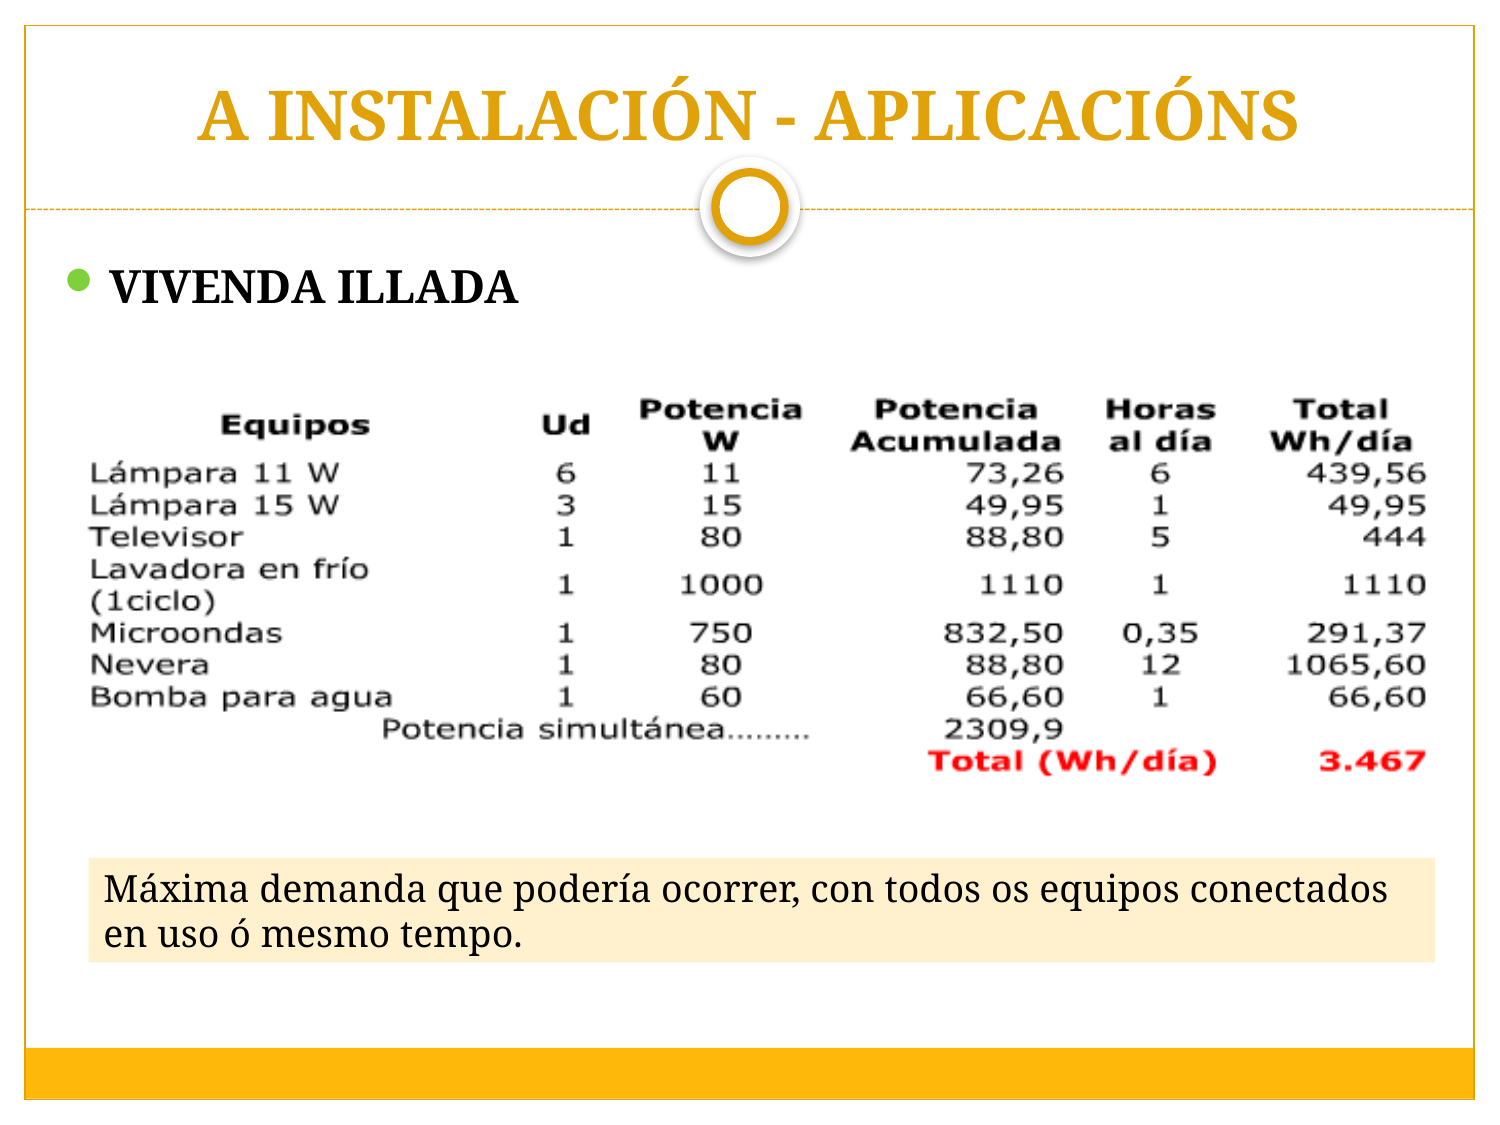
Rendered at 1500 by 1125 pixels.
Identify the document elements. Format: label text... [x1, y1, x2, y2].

title A INSTALACIÓN - APLICACIÓNS [49, 37, 1450, 162]
picture [76, 373, 1448, 788]
text_box Máxima demanda que podería ocorrer, con todos os equipos conectados en uso ó mesmo tempo. [88, 857, 1436, 963]
list VIVENDA ILLADA [49, 250, 1445, 1001]
